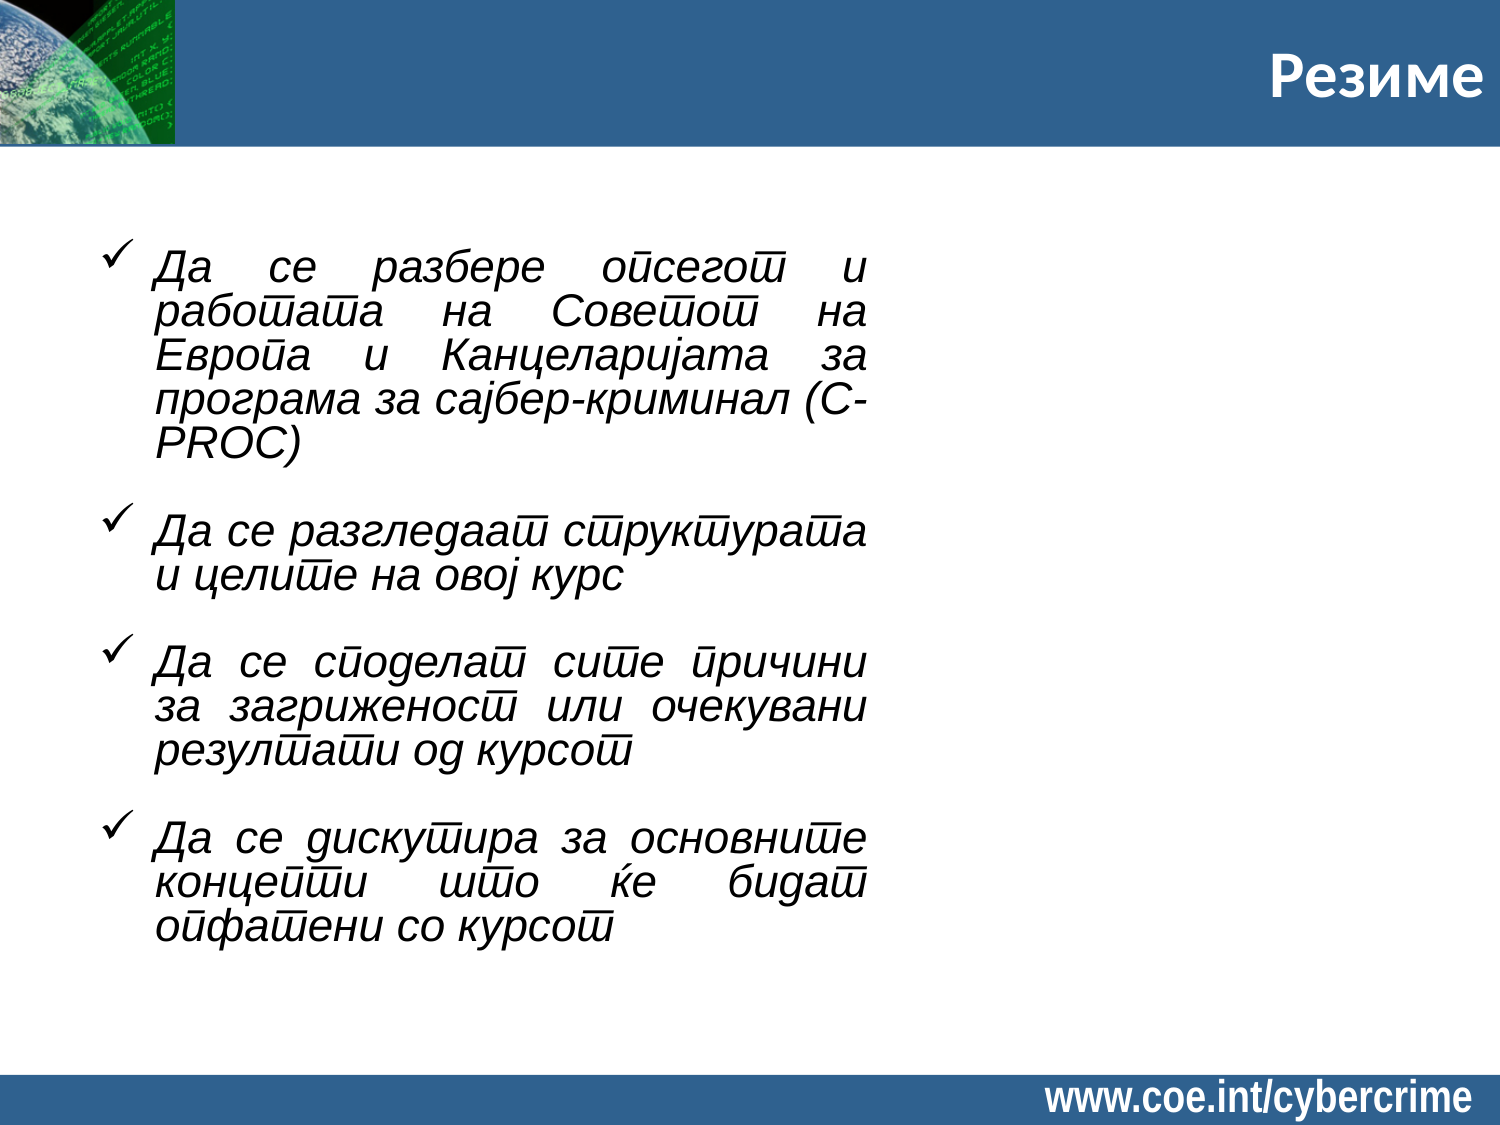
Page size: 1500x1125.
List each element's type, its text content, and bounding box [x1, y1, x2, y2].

picture [0, 0, 175, 144]
text_box www.coe.int/cybercrime [1030, 1059, 1500, 1125]
text_box [0, 1073, 1030, 1125]
text_box Резиме [177, 0, 1500, 149]
text_box Да се разбере опсегот и работата на Советот на Европа и Канцеларијата за програма за сајбер-криминал (C-PROC) Да се разгледаат структурата и целите на овој курс Да се споделат сите причини за загриженост или очекувани резултати од курсот Да се дискутира за основните концепти што ќе бидат опфатени со курсот [84, 239, 883, 1002]
